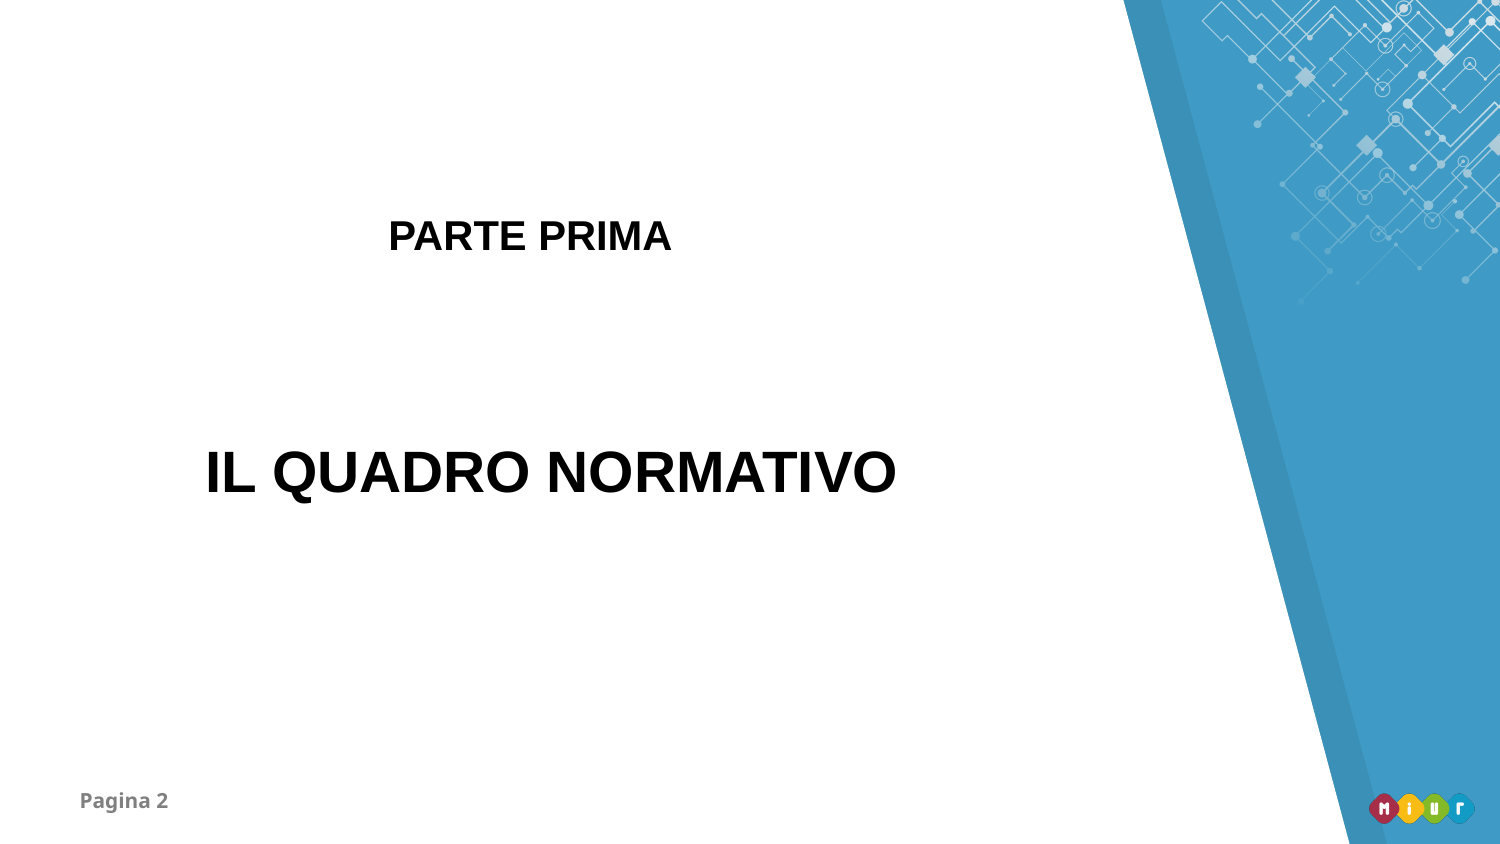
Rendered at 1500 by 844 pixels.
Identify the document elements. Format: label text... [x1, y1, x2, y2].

picture [1017, 0, 1500, 341]
text_box IL QUADRO NORMATIVO [171, 426, 932, 512]
picture [1365, 786, 1479, 830]
text_box PARTE PRIMA [187, 201, 874, 266]
